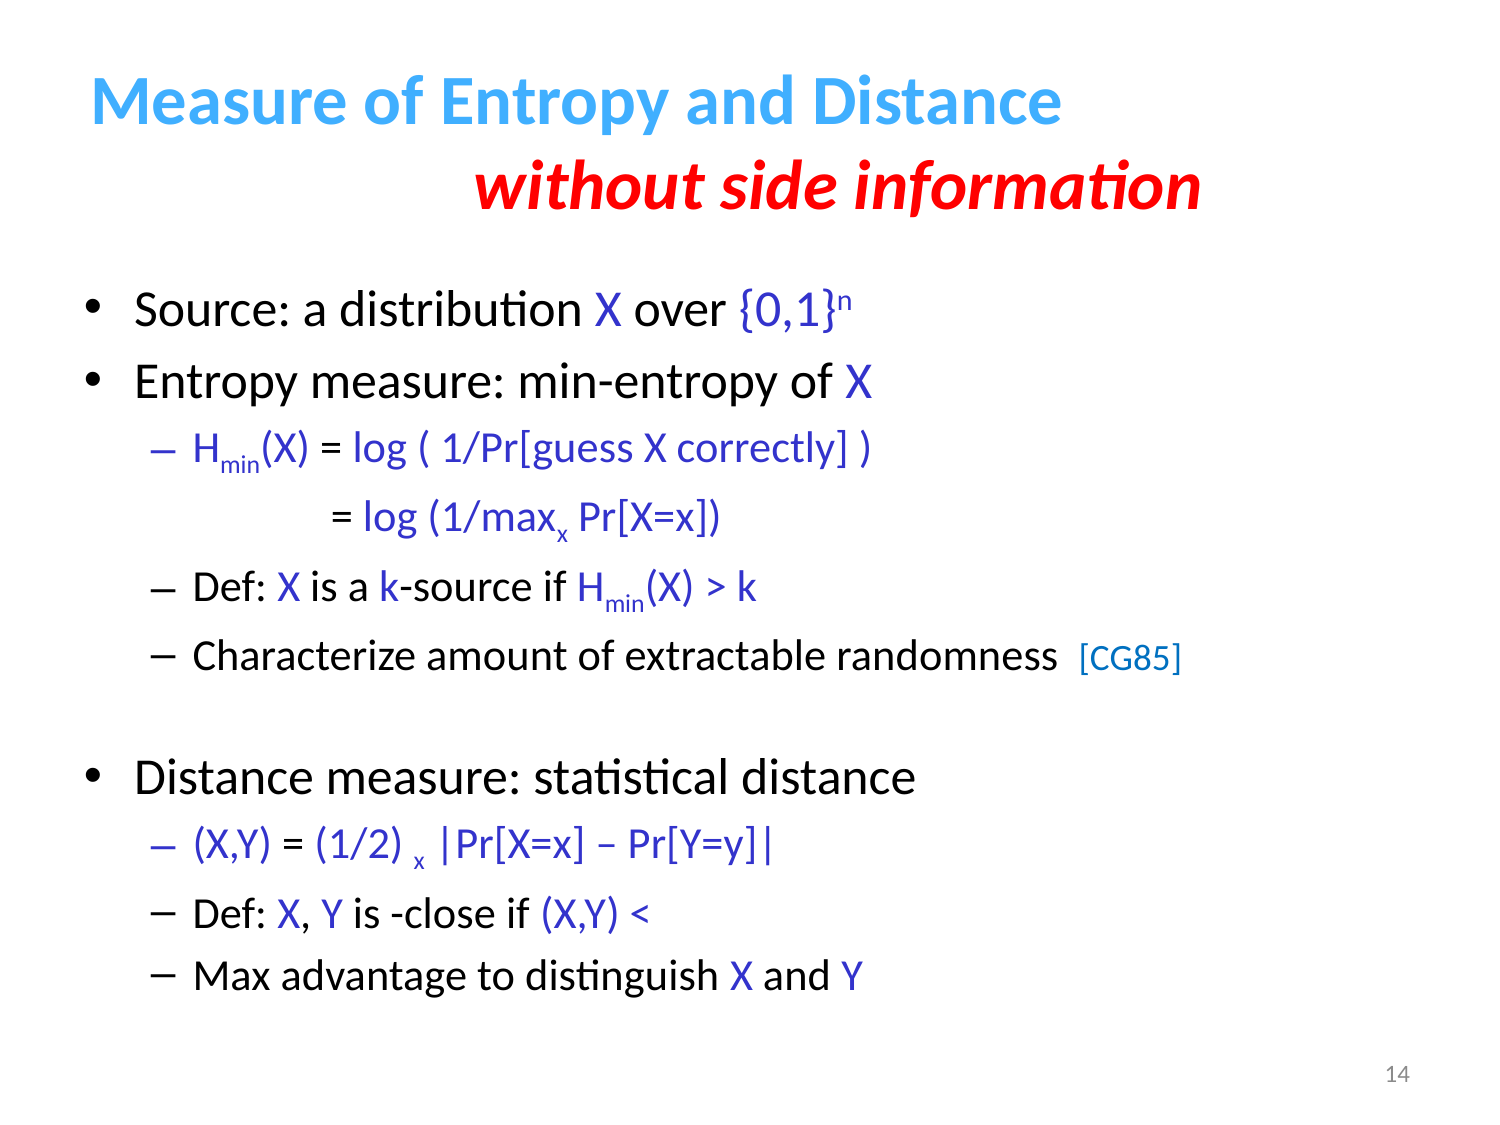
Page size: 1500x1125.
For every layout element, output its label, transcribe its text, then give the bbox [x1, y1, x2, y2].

slide_number 14 [1074, 1042, 1425, 1103]
title Measure of Entropy and Distance without side information [75, 45, 1425, 233]
